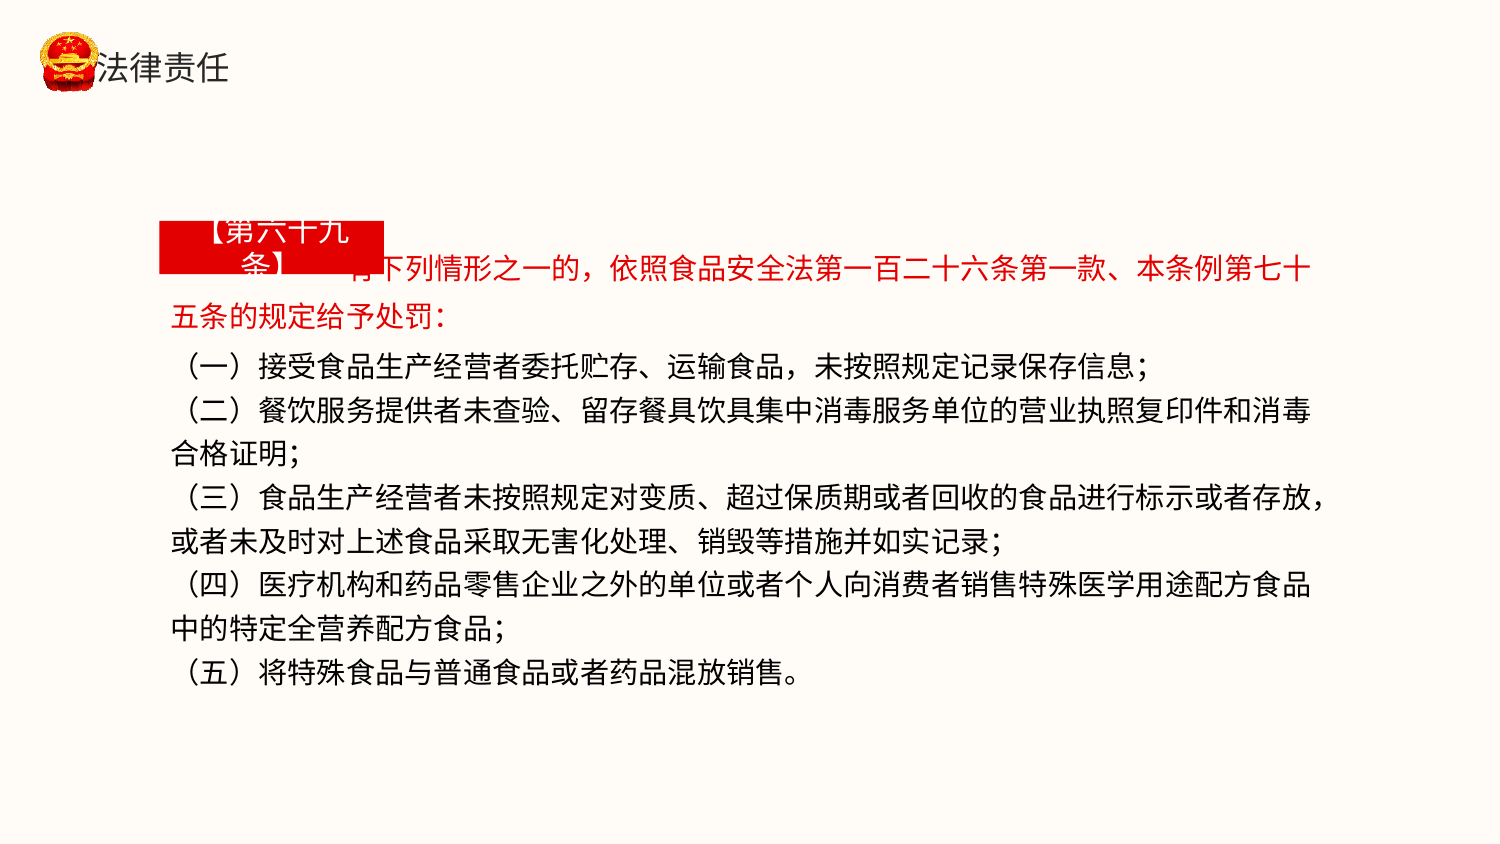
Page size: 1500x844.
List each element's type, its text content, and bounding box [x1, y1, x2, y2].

text_box （一）接受食品生产经营者委托贮存、运输食品，未按照规定记录保存信息； （二）餐饮服务提供者未查验、留存餐具饮具集中消毒服务单位的营业执照复印件和消毒合格证明； （三）食品生产经营者未按照规定对变质、超过保质期或者回收的食品进行标示或者存放，或者未及时对上述食品采取无害化处理、销毁等措施并如实记录； （四）医疗机构和药品零售企业之外的单位或者个人向消费者销售特殊医学用途配方食品中的特定全营养配方食品； （五）将特殊食品与普通食品或者药品混放销售。 [159, 333, 1341, 695]
text_box 法律责任 [81, 37, 588, 98]
text_box 有下列情形之一的，依照食品安全法第一百二十六条第一款、本条例第七十五条的规定给予处罚： [159, 232, 1341, 333]
picture [31, 21, 104, 97]
text_box 【第六十九条】 [158, 220, 385, 275]
